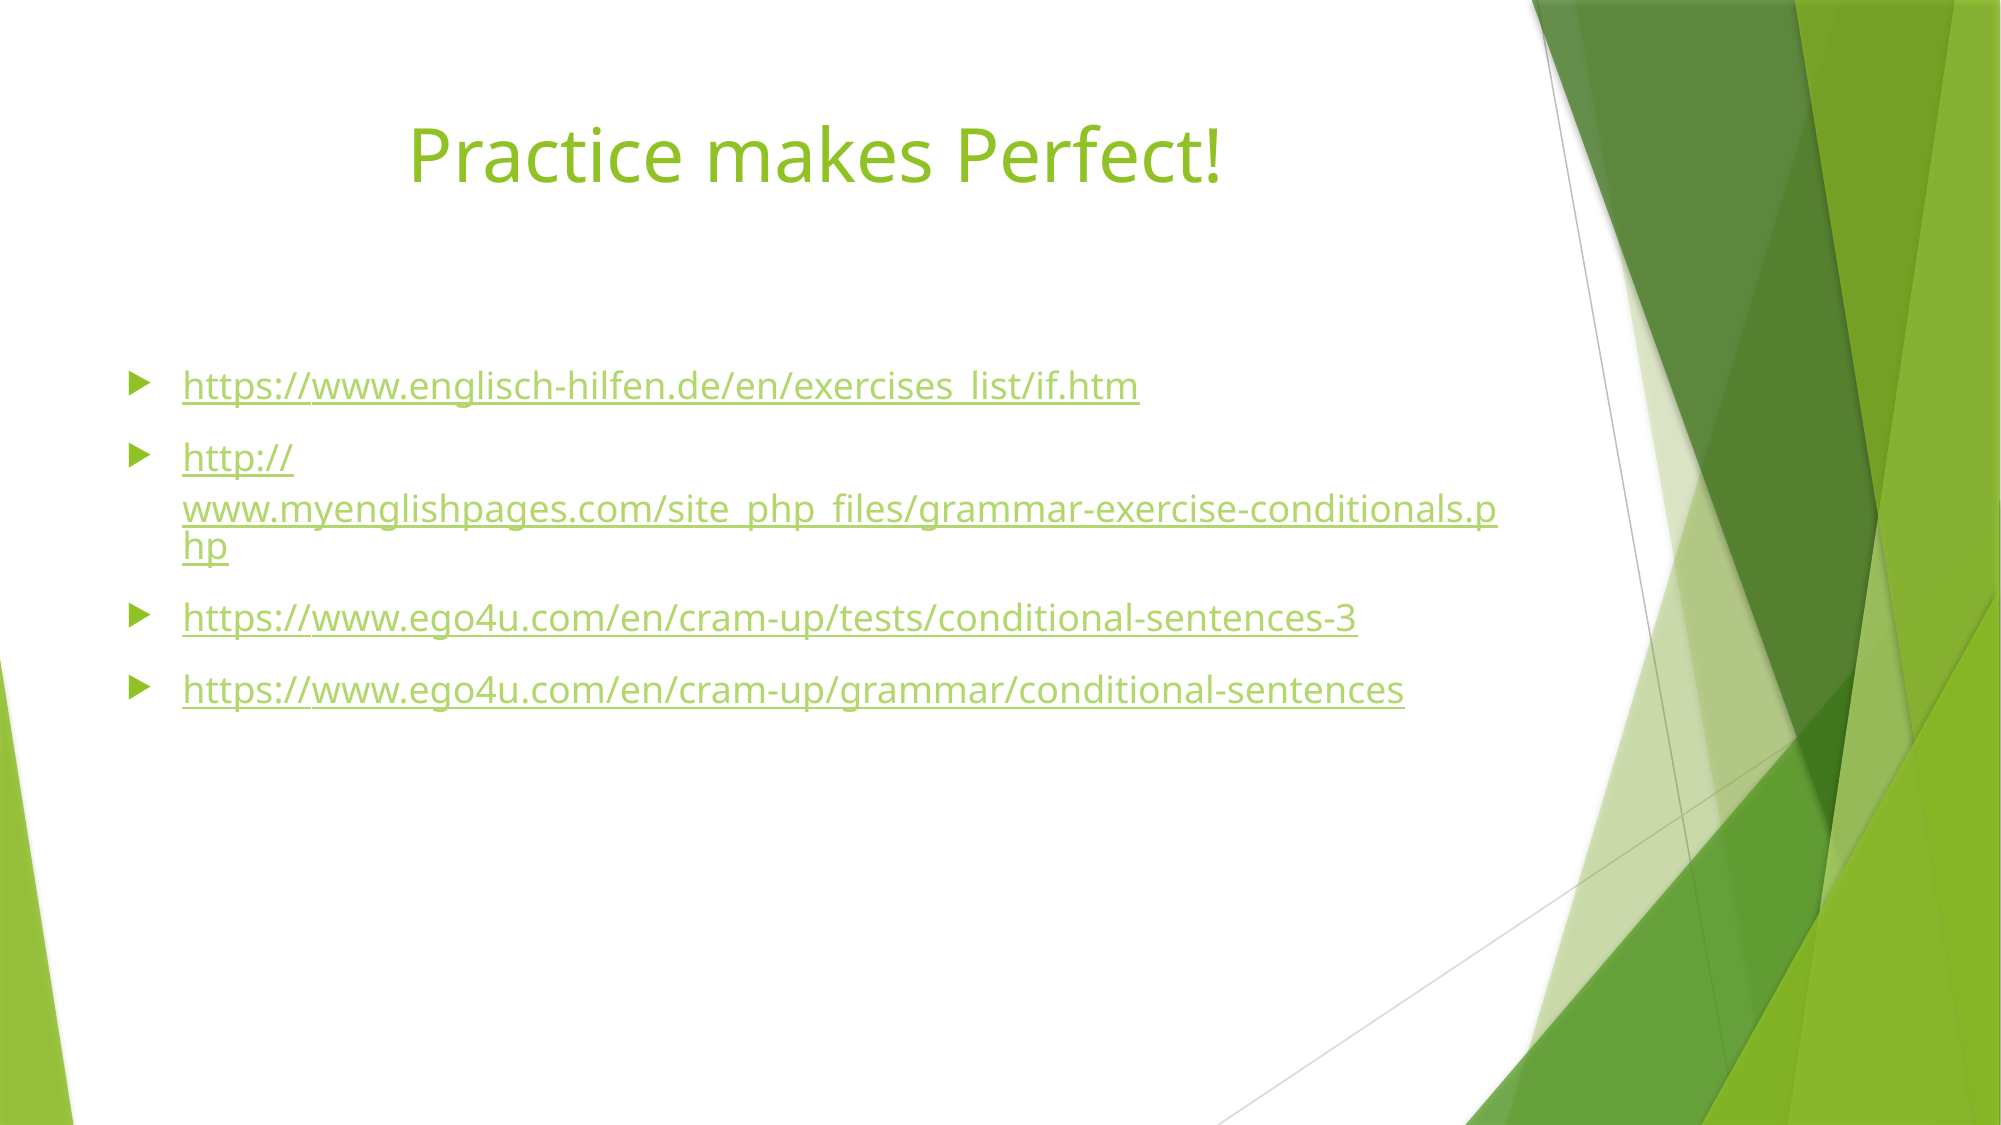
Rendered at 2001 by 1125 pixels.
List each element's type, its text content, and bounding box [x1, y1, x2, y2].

list https://www.englisch-hilfen.de/en/exercises_list/if.htm http://www.myenglishpages.com/site_php_files/grammar-exercise-conditionals.php https://www.ego4u.com/en/cram-up/tests/conditional-sentences-3 https://www.ego4u.com/en/cram-up/grammar/conditional-sentences [111, 354, 1522, 992]
title Practice makes Perfect! [111, 99, 1522, 317]
